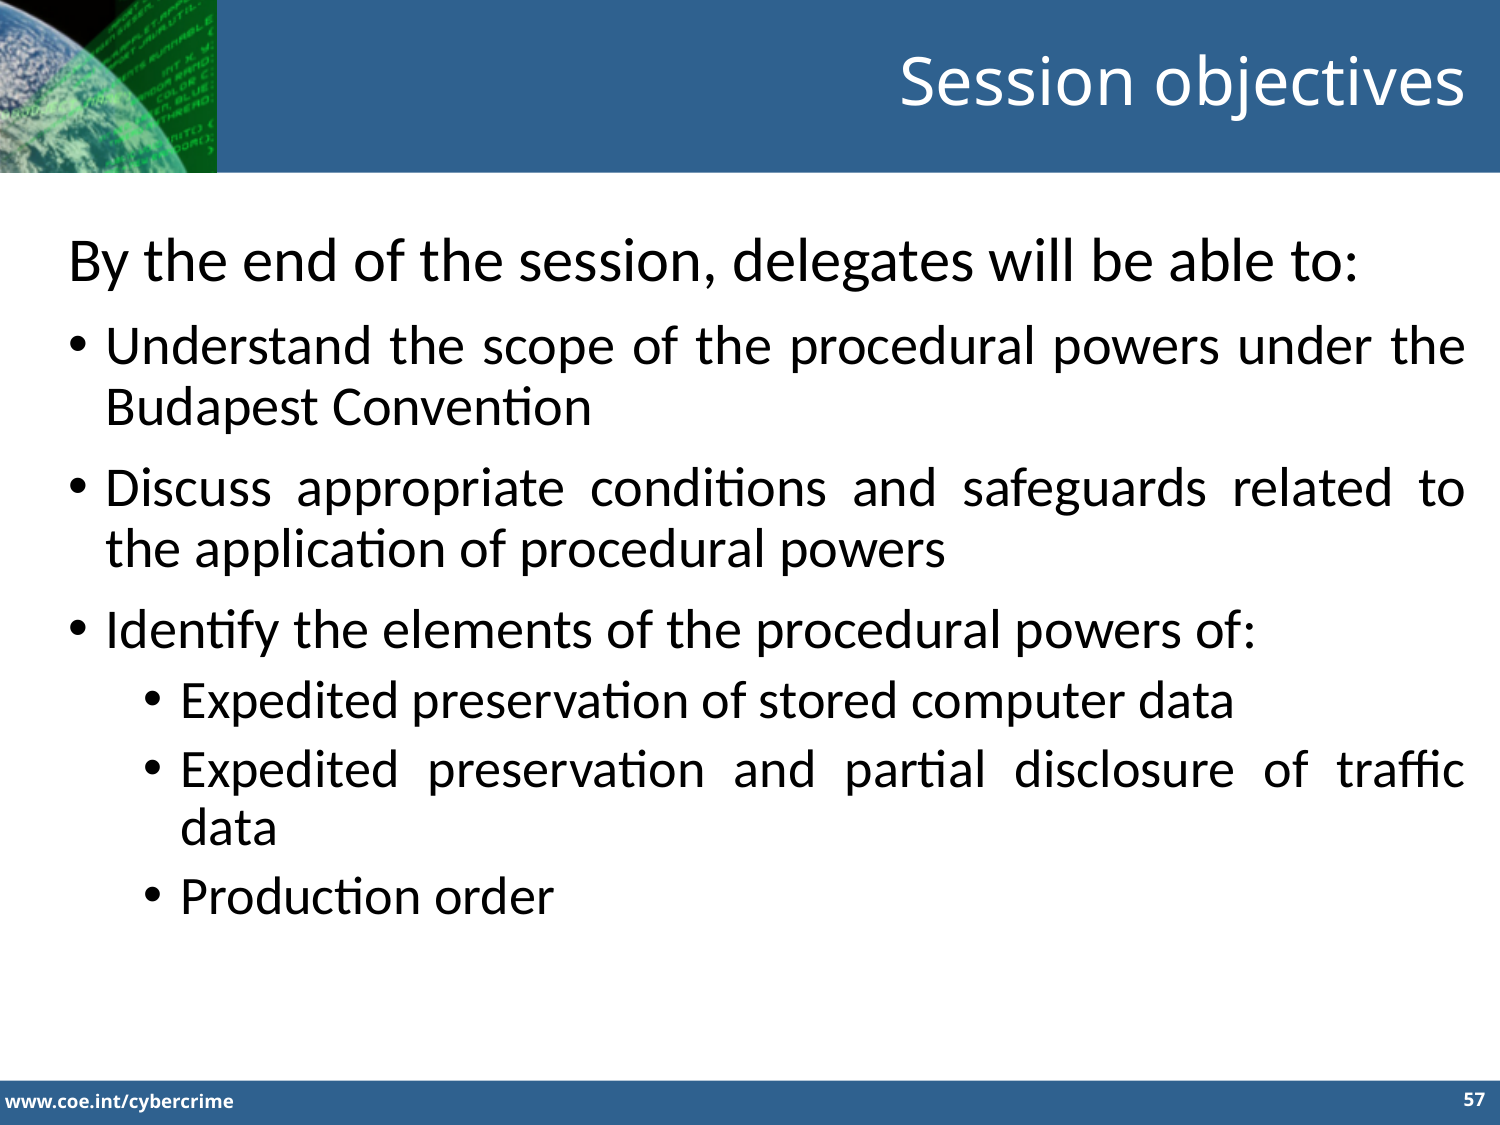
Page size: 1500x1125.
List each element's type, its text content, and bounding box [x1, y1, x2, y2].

list By the end of the session, delegates will be able to: Understand the scope of the procedural powers under the Budapest Convention Discuss appropriate conditions and safeguards related to the application of procedural powers Identify the elements of the procedural powers of: Expedited preservation of stored computer data Expedited preservation and partial disclosure of traffic data Production order [53, 219, 1483, 1080]
text_box Session objectives [230, 31, 1483, 126]
picture [0, 1, 217, 173]
